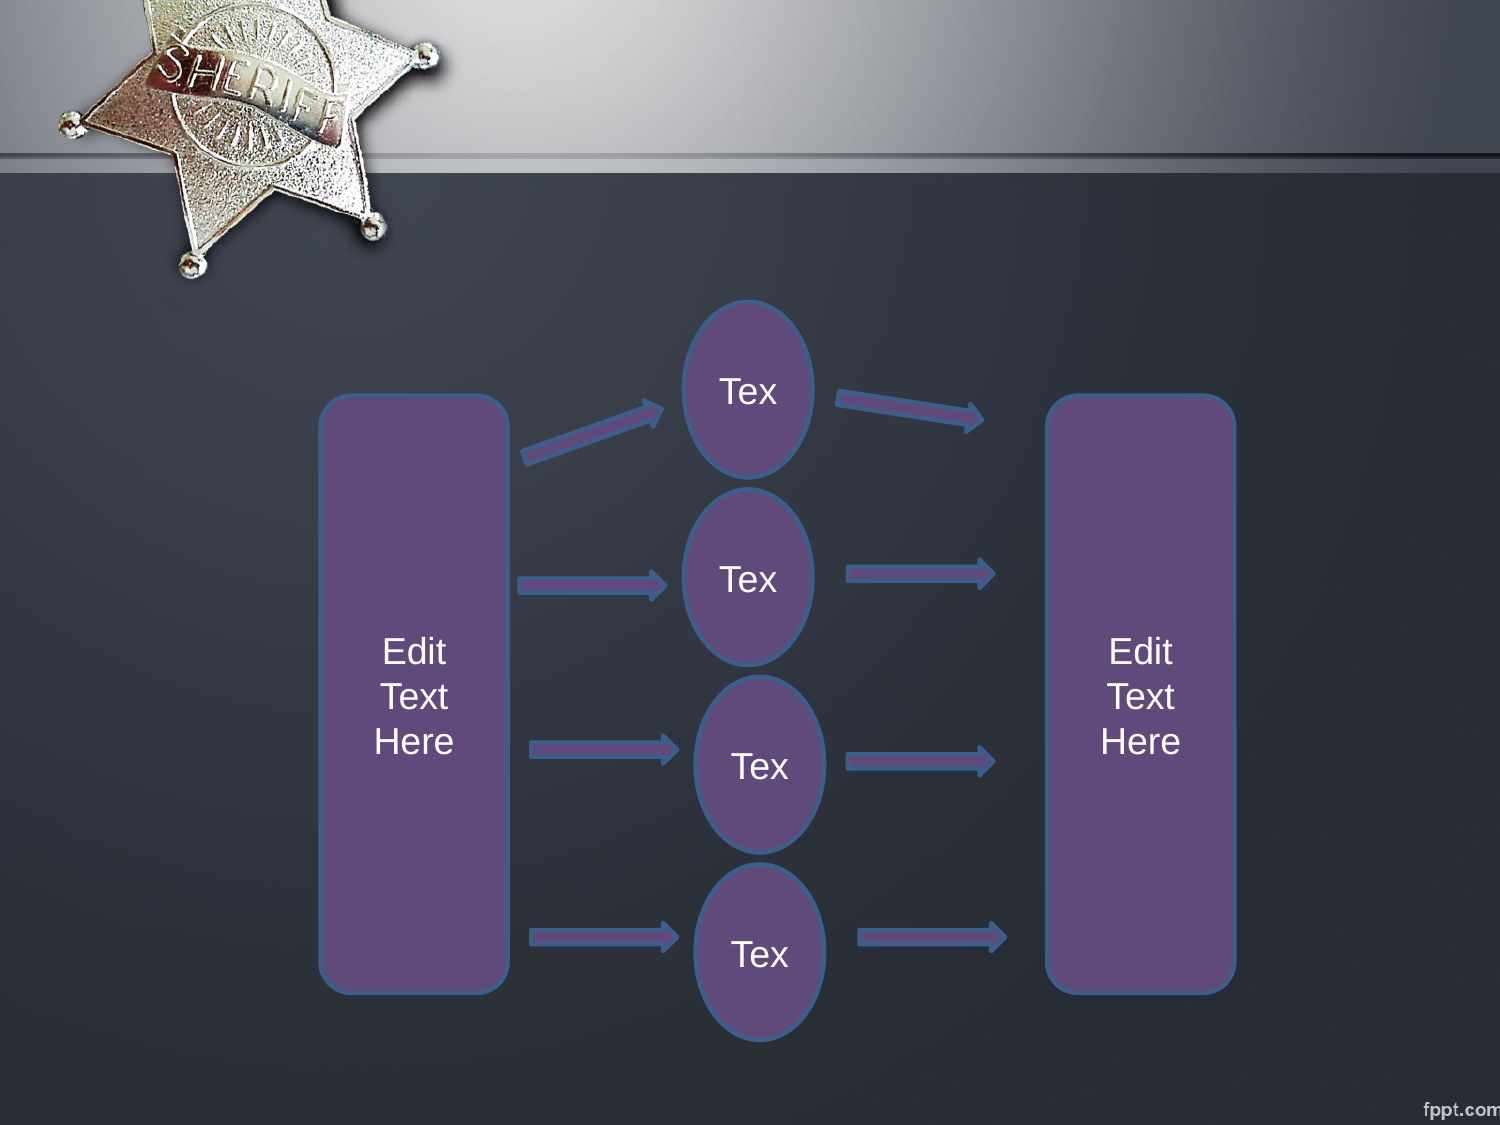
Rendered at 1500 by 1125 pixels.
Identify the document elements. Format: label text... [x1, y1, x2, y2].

text_box [845, 557, 996, 591]
text_box [857, 920, 1008, 954]
text_box [834, 388, 985, 434]
text_box Tex [681, 487, 815, 668]
picture [0, 0, 1500, 1125]
text_box [529, 733, 680, 766]
text_box [845, 745, 996, 778]
text_box Edit Text Here [1044, 393, 1237, 996]
text_box Tex [693, 674, 827, 855]
text_box Tex [681, 299, 815, 480]
text_box Tex [693, 862, 827, 1043]
text_box Edit Text Here [318, 393, 510, 996]
text_box [520, 398, 664, 467]
text_box [517, 569, 668, 602]
text_box [529, 920, 680, 954]
